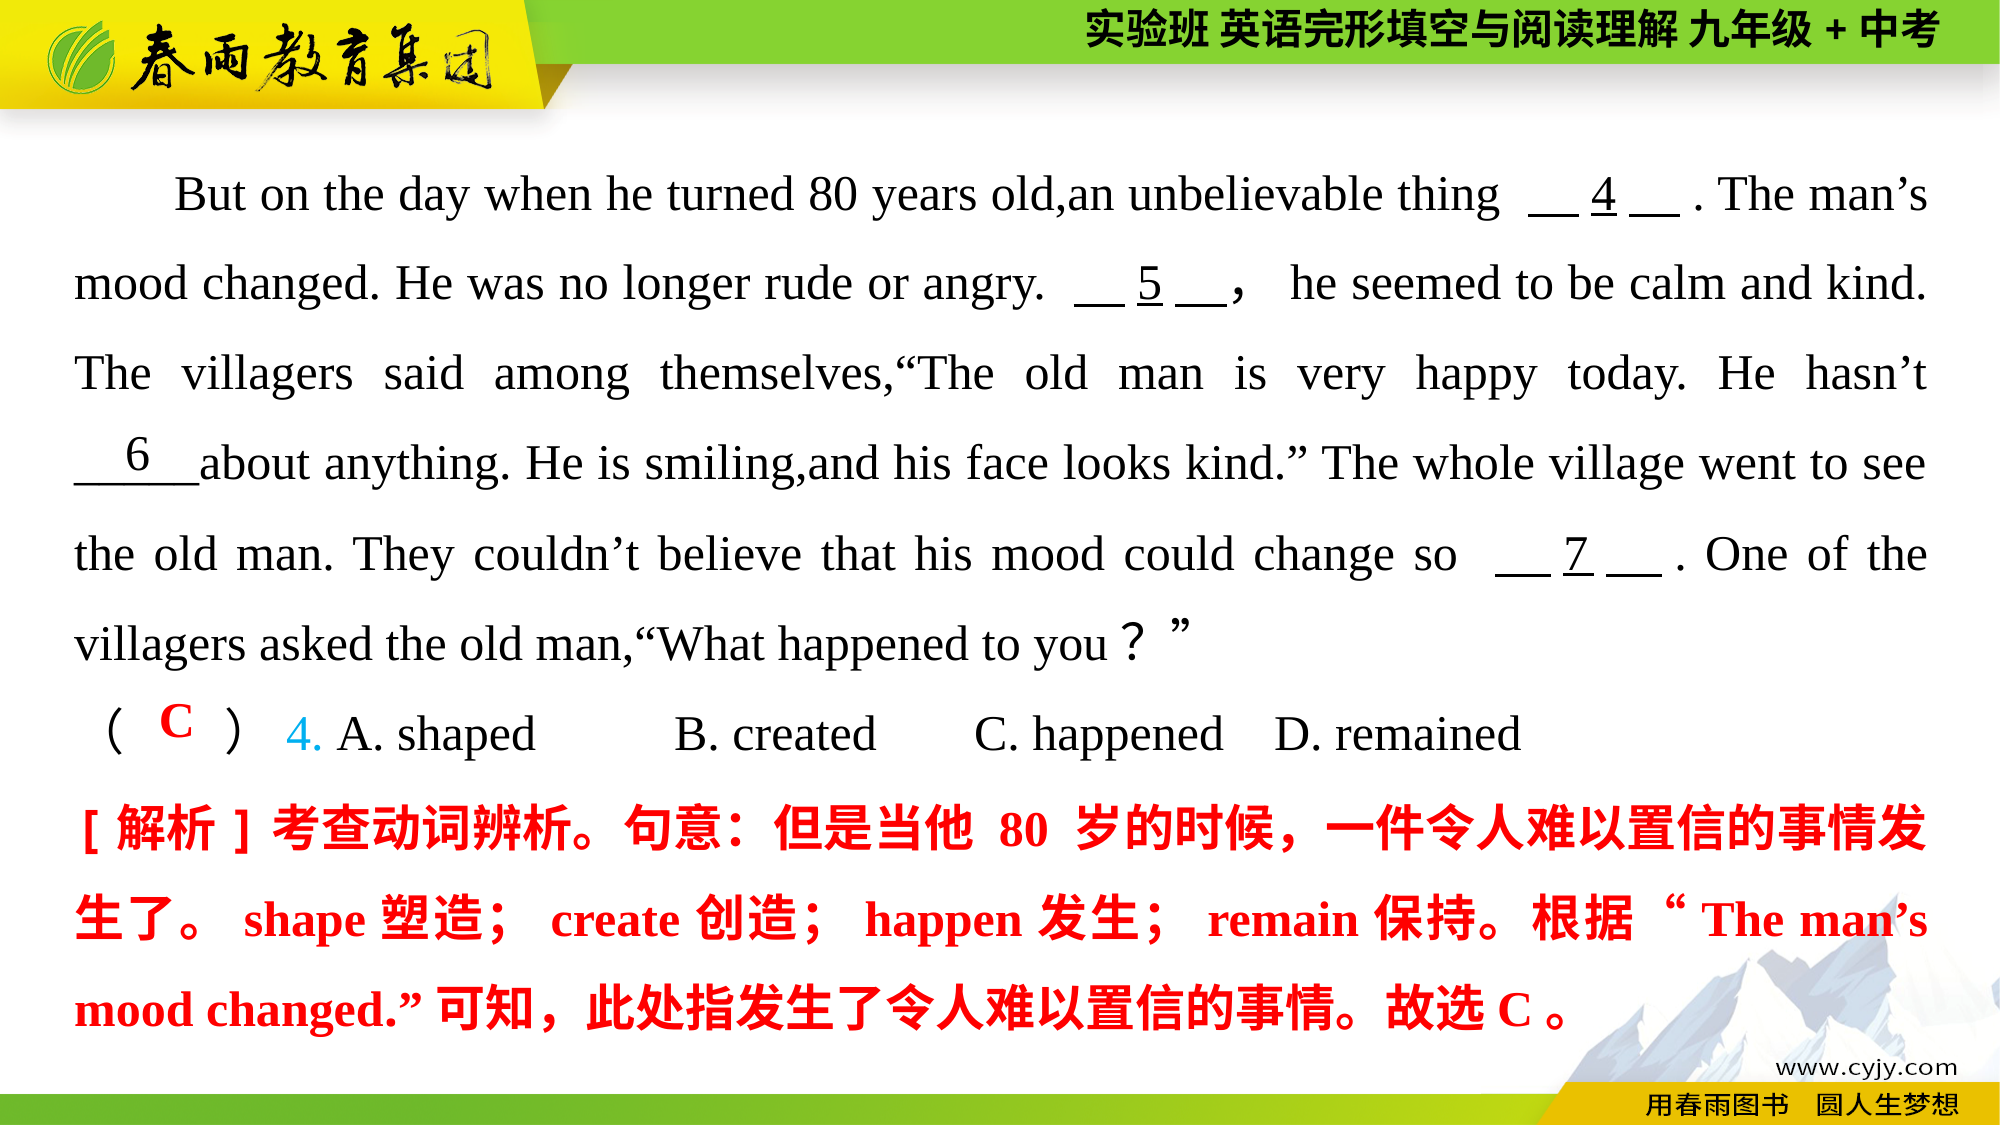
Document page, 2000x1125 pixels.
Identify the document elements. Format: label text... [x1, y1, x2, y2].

picture [0, 0, 2000, 1125]
text_box 6 [110, 412, 178, 488]
text_box [解析]考查动词辨析。句意：但是当他 80 岁的时候，一件令人难以置信的事情发生了。shape塑造；create创造；happen发生；remain保持。根据“The man’s mood changed.”可知，此处指发生了令人难以置信的事情。故选C。 [59, 758, 1944, 1044]
list But on the day when he turned 80 years old,an unbelievable thing 4 . The man’s mood changed. He was no longer rude or angry. 5 ，he seemed to be calm and kind. The villagers said among themselves,“The old man is very happy today. He hasn’t _____about anything. He is smiling,and his face looks kind.” The whole village went to see the old man. They couldn’t believe that his mood could change so 7 . One of the villagers asked the old man,“What happened to you？” [59, 122, 1944, 662]
text_box C [143, 679, 210, 755]
text_box （ ）4. A. shaped B. created C. happened D. remained [59, 662, 1944, 758]
